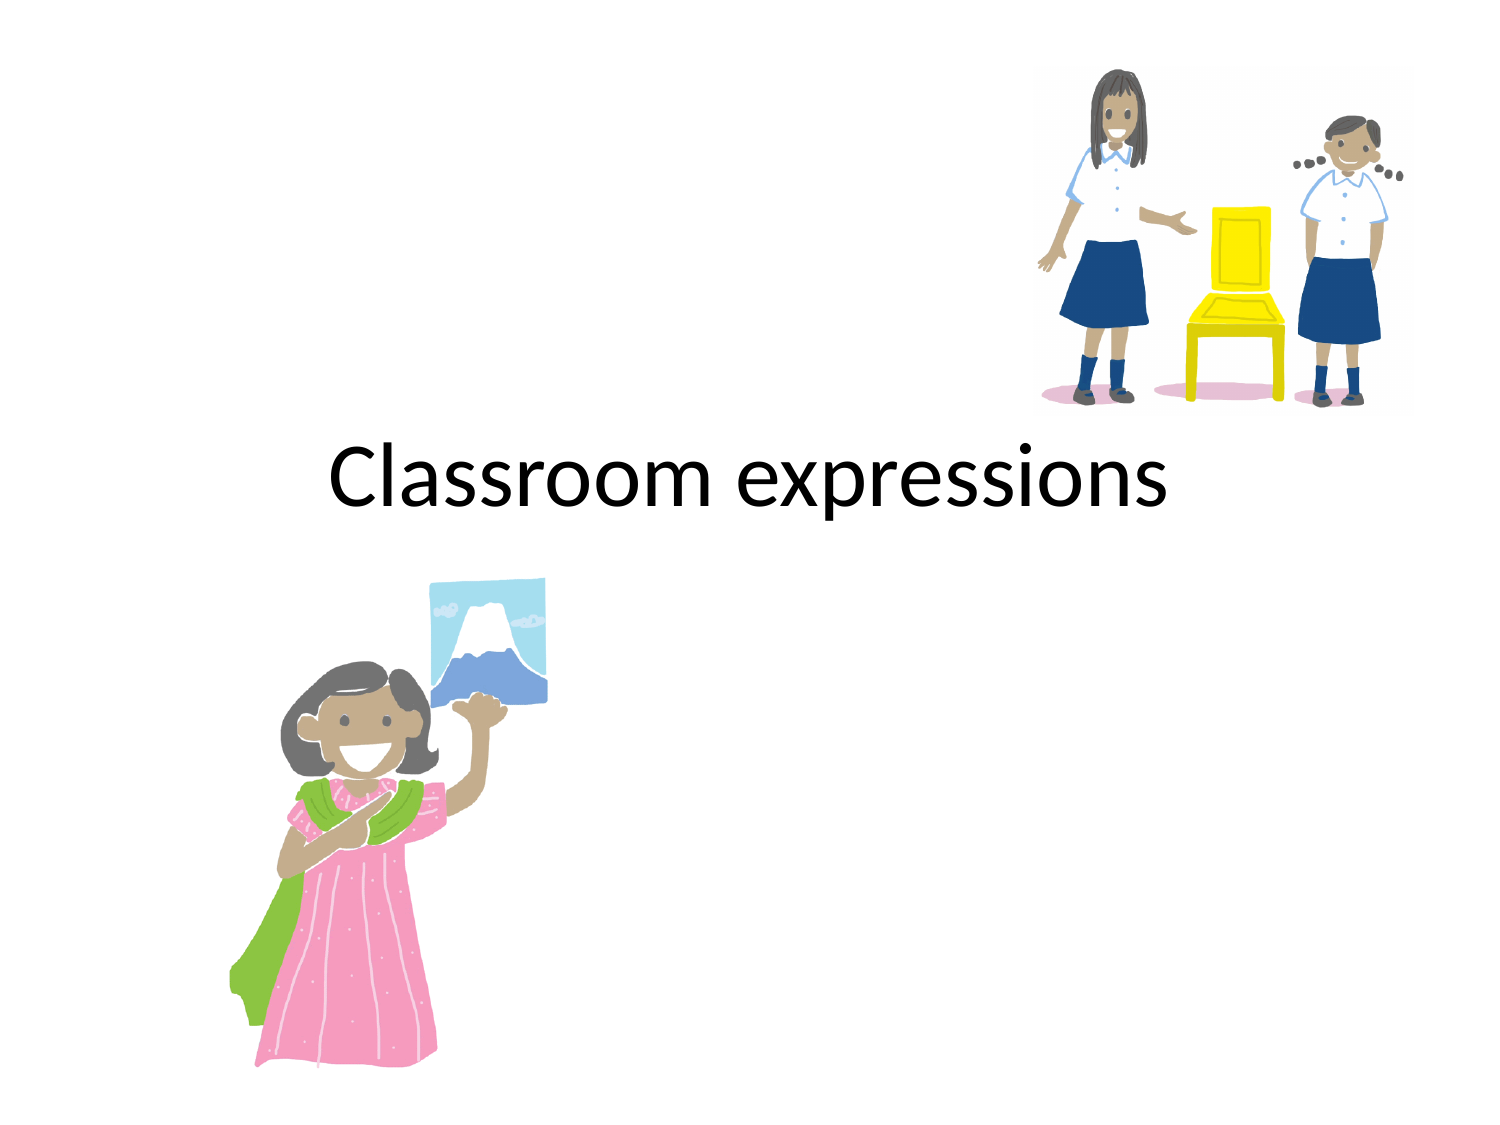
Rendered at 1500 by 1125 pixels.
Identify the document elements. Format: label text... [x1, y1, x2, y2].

picture [1033, 66, 1414, 417]
picture [29, 562, 752, 1083]
title Classroom expressions [112, 349, 1388, 591]
